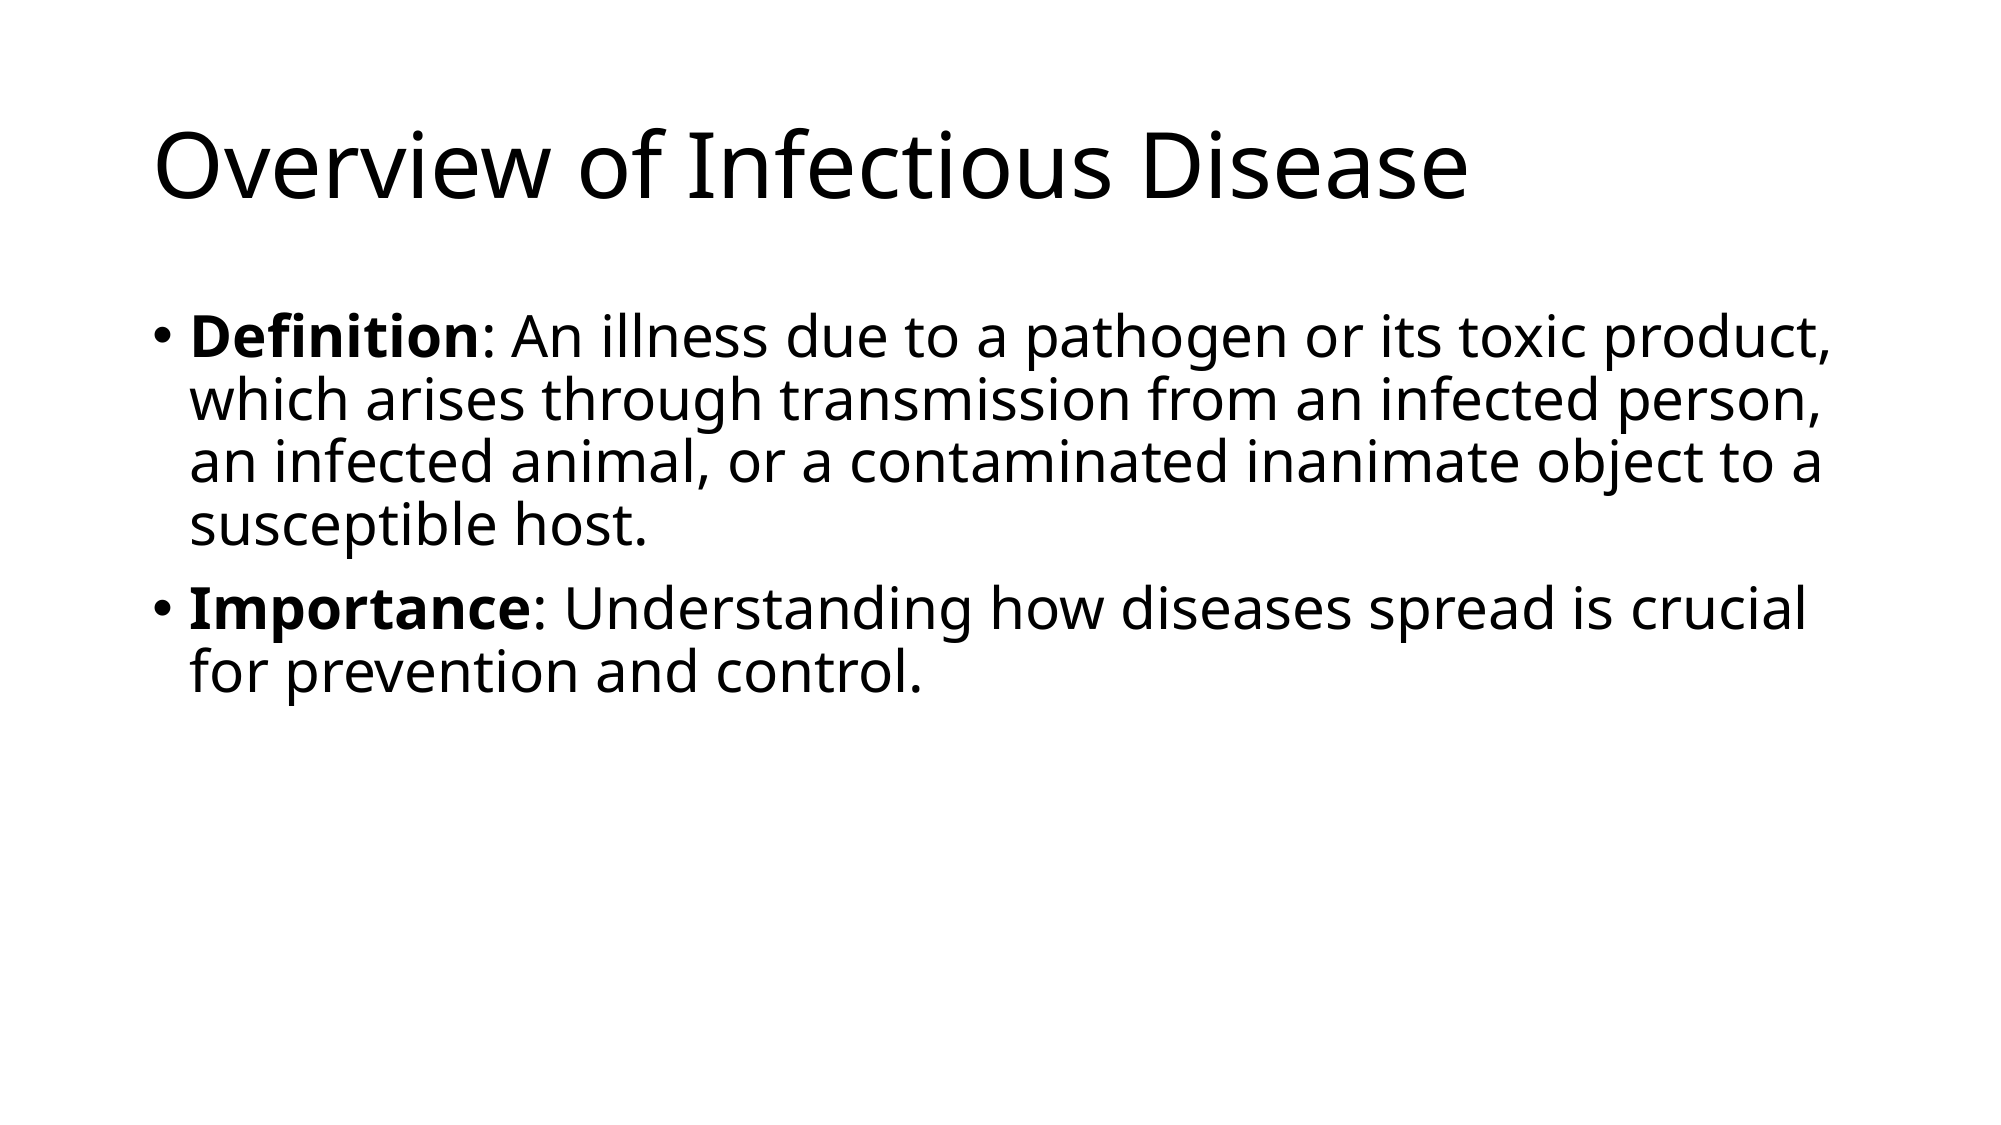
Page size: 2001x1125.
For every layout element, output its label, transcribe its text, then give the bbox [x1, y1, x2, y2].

list Definition: An illness due to a pathogen or its toxic product, which arises through transmission from an infected person, an infected animal, or a contaminated inanimate object to a susceptible host. Importance: Understanding how diseases spread is crucial for prevention and control. [137, 299, 1863, 1014]
title Overview of Infectious Disease [137, 59, 1863, 278]
